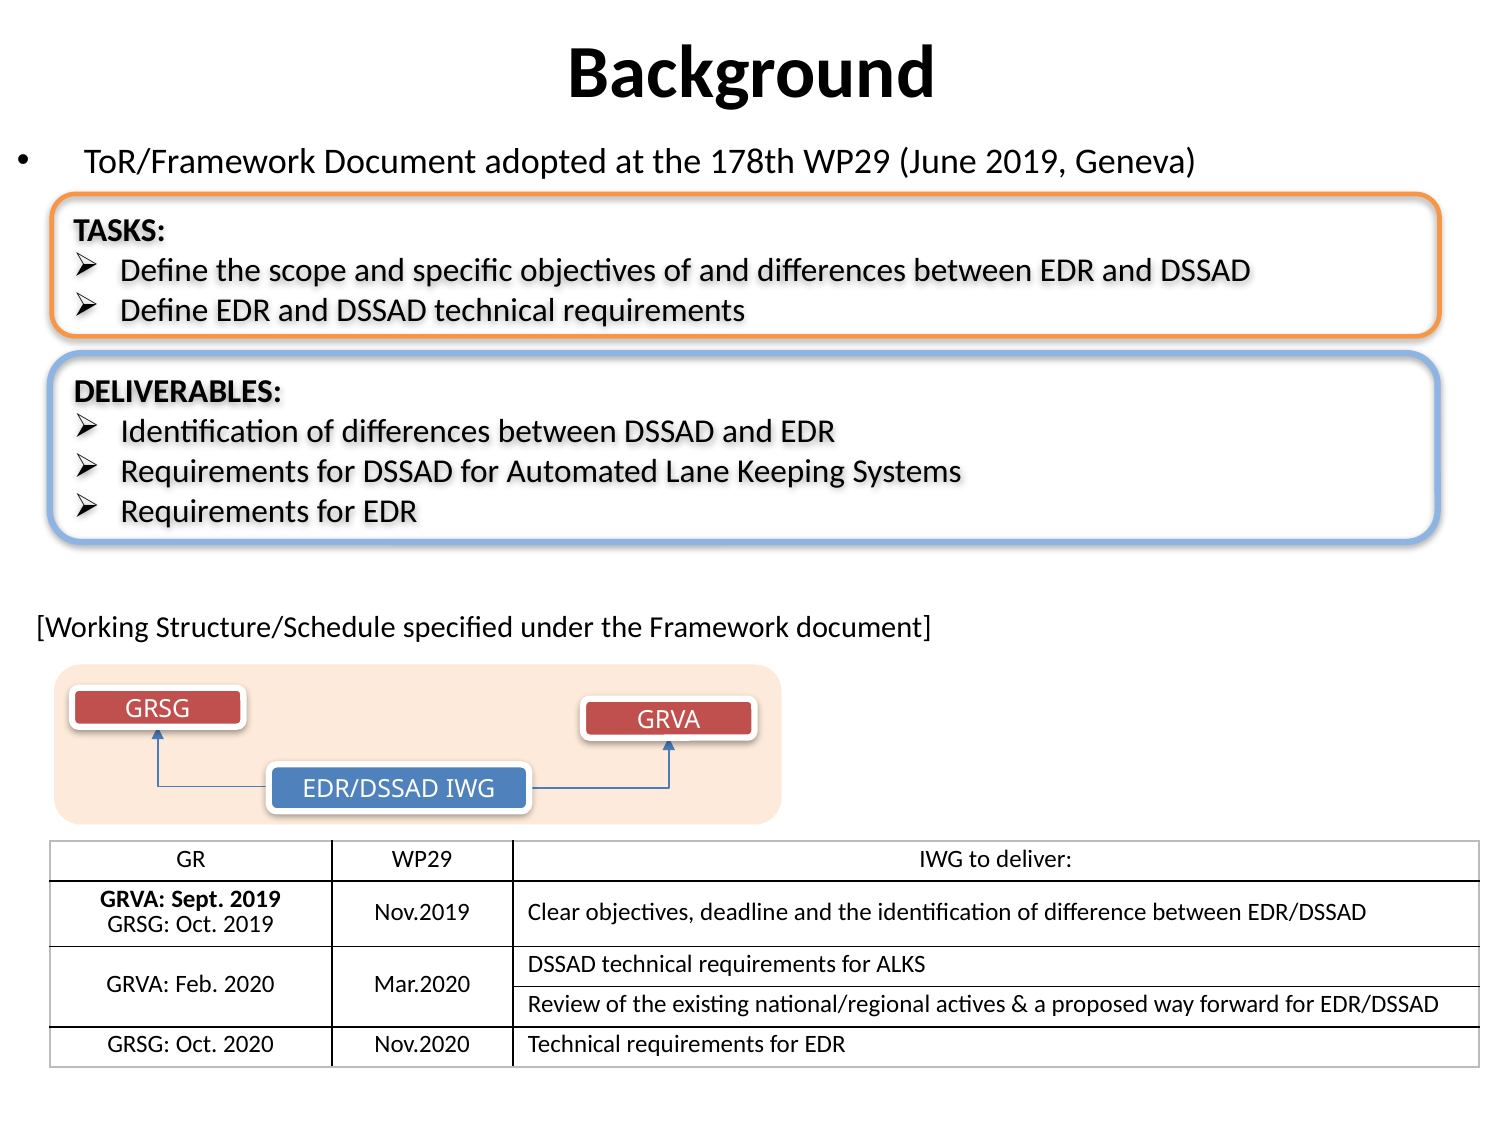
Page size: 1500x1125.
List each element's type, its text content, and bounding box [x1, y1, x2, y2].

text_box [Working Structure/Schedule specified under the Framework document] [7, 607, 985, 675]
table_cell Technical requirements for EDR [514, 1028, 1478, 1066]
table_cell Nov.2020 [333, 1028, 512, 1066]
text_box ToR/Framework Document adopted at the 178th WP29 (June 2019, Geneva) [2, 130, 1390, 209]
table_header IWG to deliver: [514, 842, 1478, 880]
table_cell Clear objectives, deadline and the identification of difference between EDR/DSSAD [514, 882, 1478, 946]
table_cell Nov.2019 [333, 882, 512, 946]
table_cell GRVA: Sept. 2019 GRSG: Oct. 2019 [51, 882, 331, 946]
table_cell GRVA: Feb. 2020 [51, 947, 331, 1026]
table_cell Mar.2020 [333, 947, 512, 1026]
text_box Background [2, 32, 1500, 102]
table_header WP29 [333, 842, 512, 880]
table_cell DSSAD technical requirements for ALKS [514, 947, 1478, 986]
text_box TASKS: Define the scope and specific objectives of and differences between EDR and DSSAD Define EDR and DSSAD technical requirements [48, 190, 1443, 340]
table_header GR [51, 842, 331, 880]
text_box DELIVERABLES: Identification of differences between DSSAD and EDR Requirements for DSSAD for Automated Lane Keeping Systems Requirements for EDR [46, 349, 1441, 546]
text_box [53, 664, 782, 825]
table_cell GRSG: Oct. 2020 [51, 1028, 331, 1066]
table_cell Review of the existing national/regional actives & a proposed way forward for EDR/DSSAD [514, 987, 1478, 1026]
